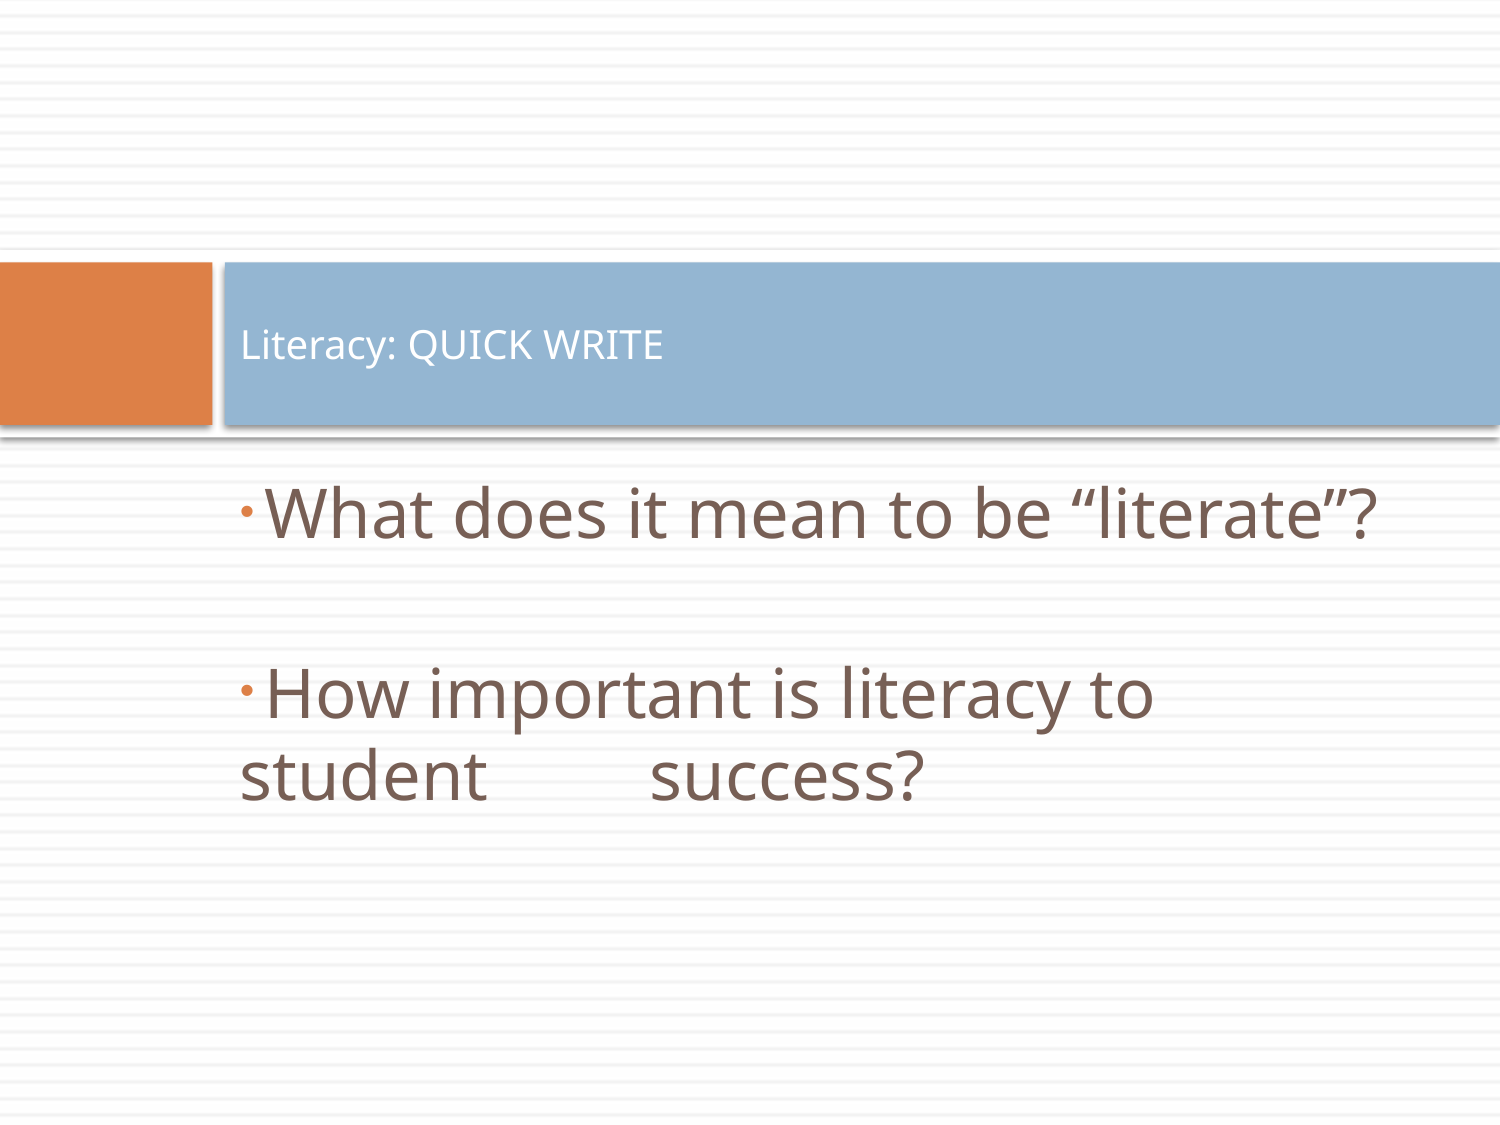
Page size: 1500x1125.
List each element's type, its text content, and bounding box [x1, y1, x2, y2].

list What does it mean to be “literate”? How important is literacy to student success? [225, 462, 1394, 850]
title Literacy: QUICK WRITE [225, 262, 1475, 425]
